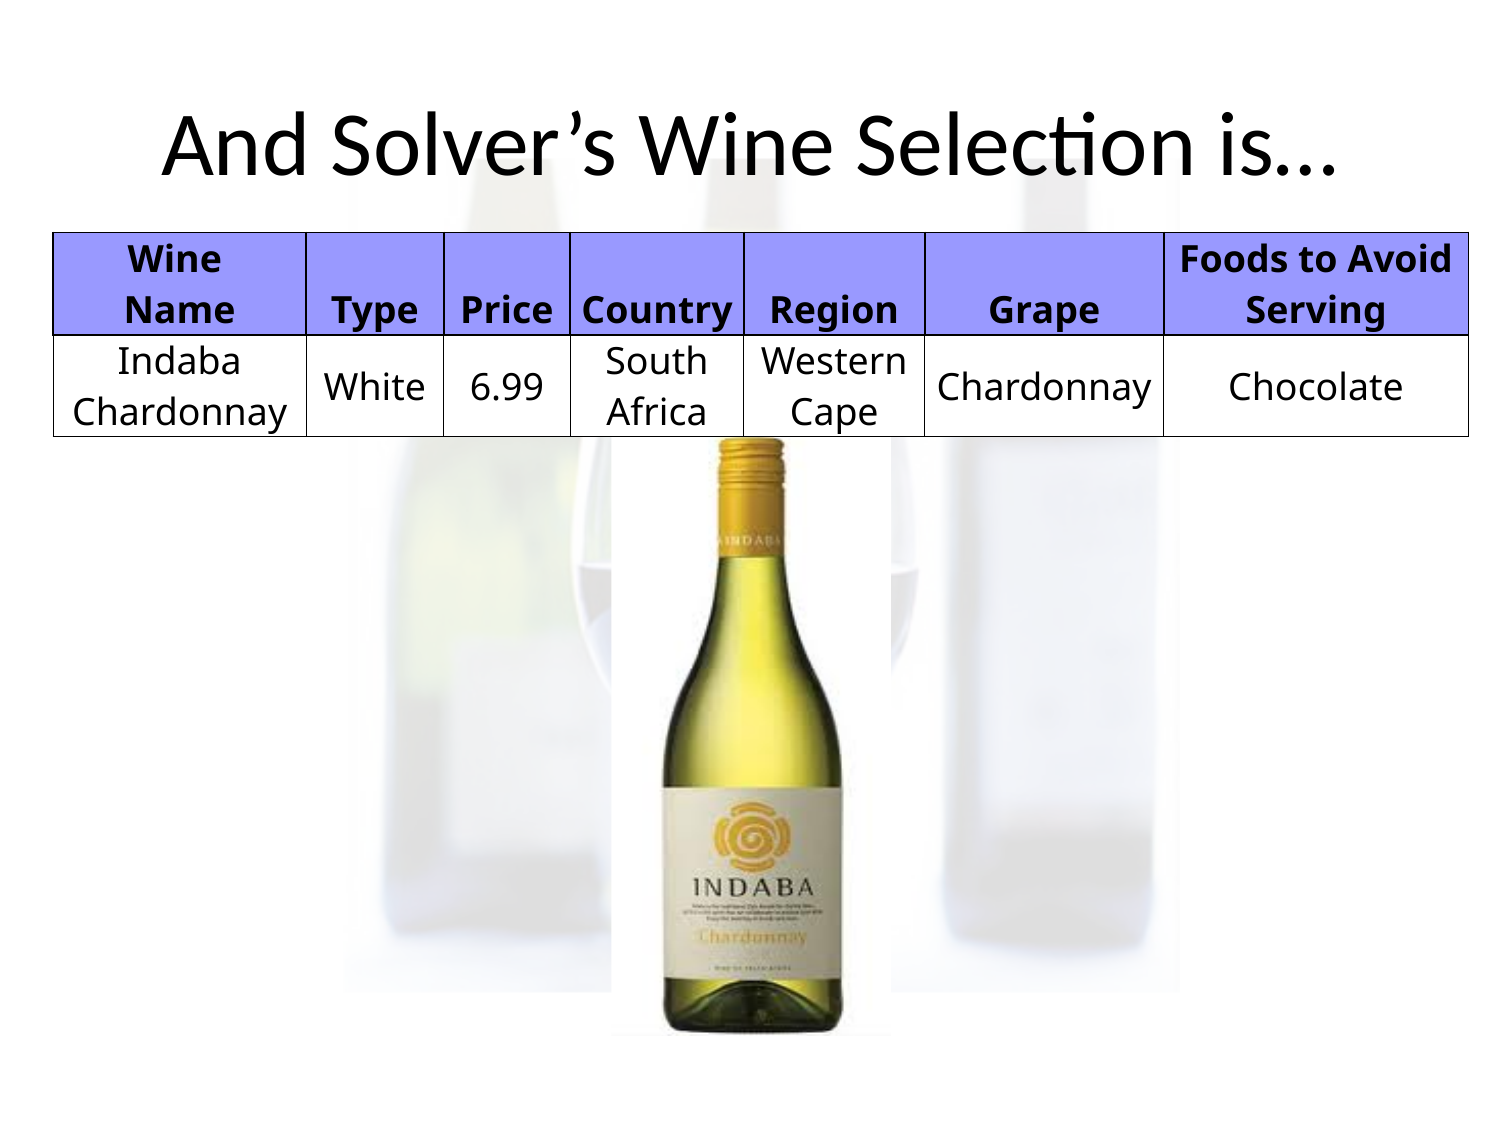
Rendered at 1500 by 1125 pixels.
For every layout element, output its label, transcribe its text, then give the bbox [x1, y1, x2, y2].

picture [611, 412, 892, 1037]
table_header Price [445, 233, 569, 334]
table_cell South Africa [571, 336, 743, 436]
table_cell 6.99 [444, 336, 570, 436]
title And Solver’s Wine Selection is… [75, 45, 1425, 232]
table_header Foods to Avoid Serving [1165, 233, 1468, 334]
table_cell Indaba Chardonnay [54, 336, 306, 436]
table_header Type [307, 233, 443, 334]
table_header Region [745, 233, 924, 334]
table_cell Western Cape [744, 336, 924, 436]
table_cell Chardonnay [925, 336, 1163, 436]
table_header Grape [926, 233, 1163, 334]
table_header Country [571, 233, 743, 334]
table_cell Chocolate [1164, 336, 1468, 436]
table_cell White [307, 336, 443, 436]
table_header Wine Name [54, 233, 305, 334]
